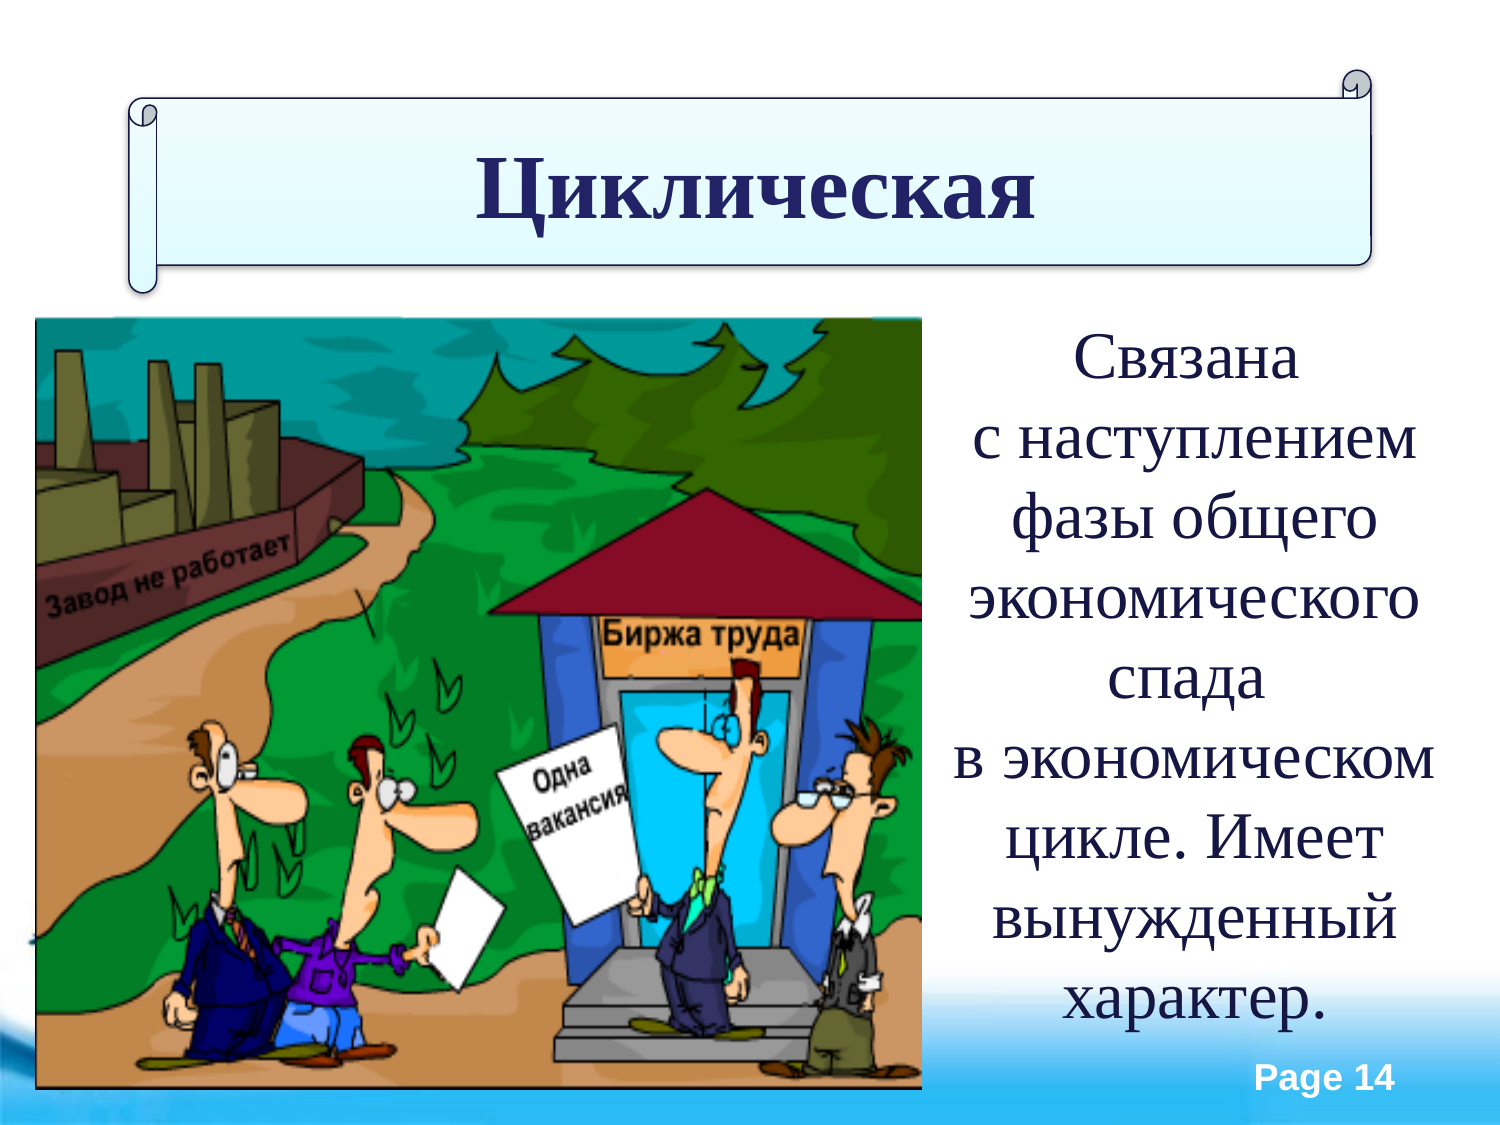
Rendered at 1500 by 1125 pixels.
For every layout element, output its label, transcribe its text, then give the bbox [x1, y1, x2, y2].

text_box Связана с наступлением фазы общего экономического спада в экономическом цикле. Имеет вынужденный характер. [937, 304, 1454, 1039]
picture [0, 0, 1500, 1125]
text_box Циклическая [128, 69, 1372, 294]
